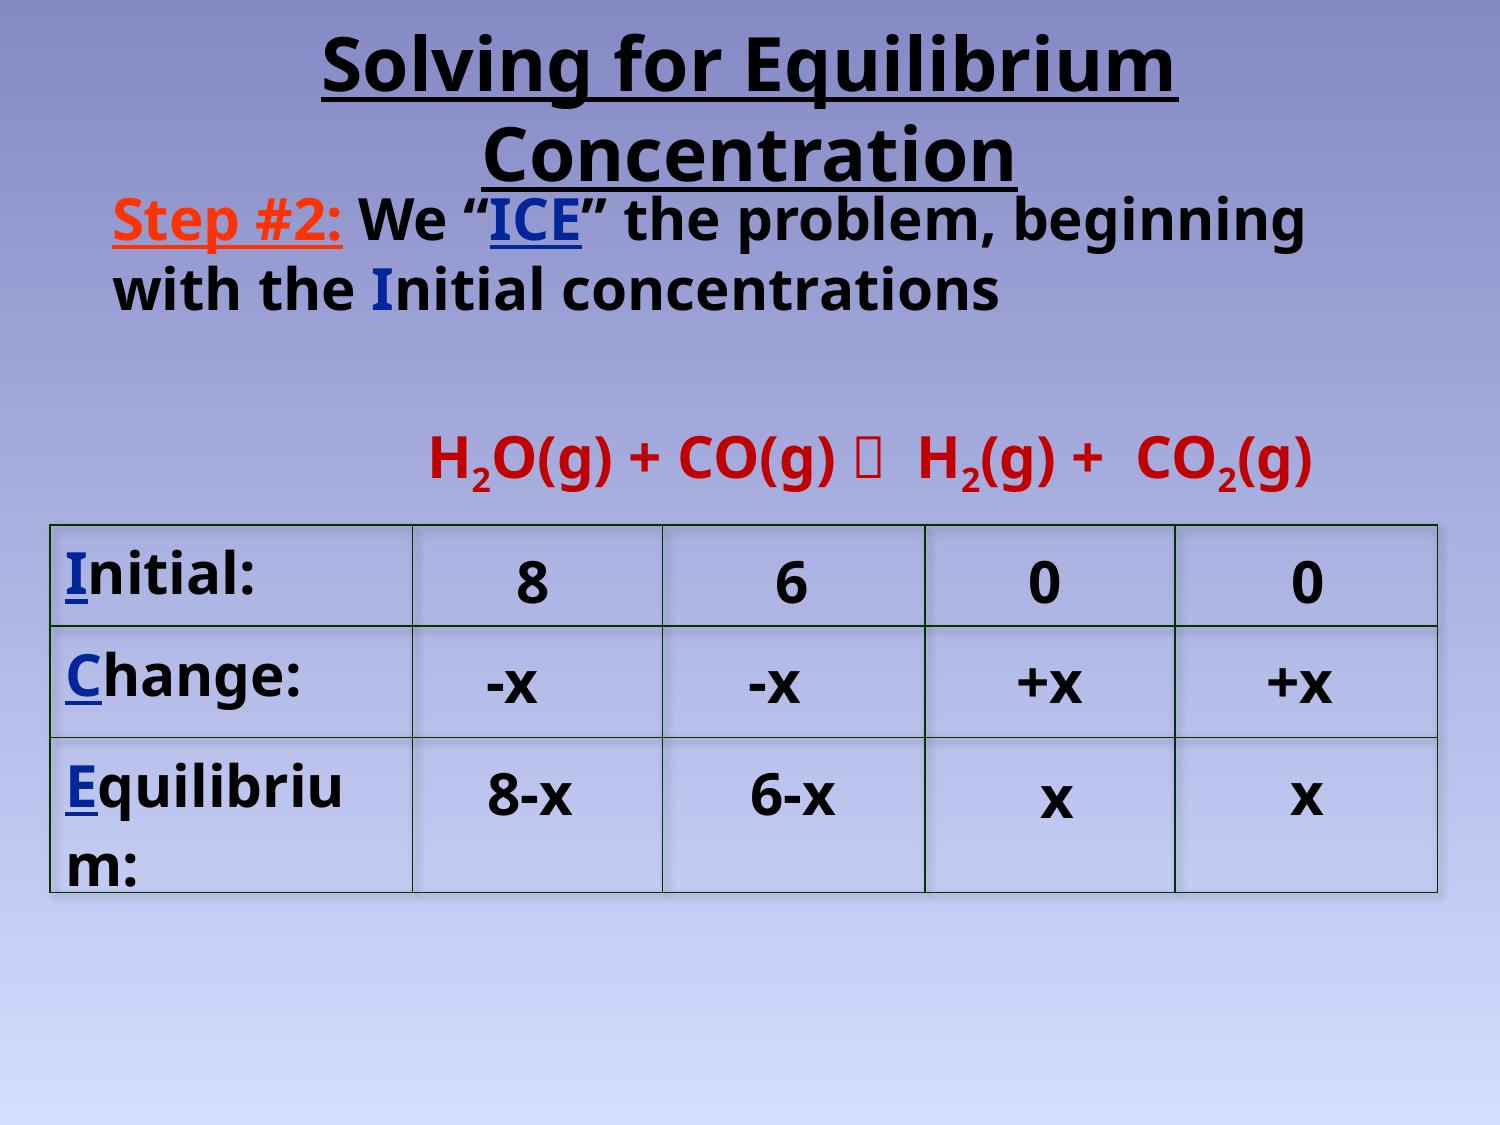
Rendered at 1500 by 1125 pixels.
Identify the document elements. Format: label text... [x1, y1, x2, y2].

table_header [926, 526, 1174, 625]
text_box +x [1001, 637, 1099, 723]
table_cell [663, 627, 924, 737]
text_box 8 [501, 537, 565, 623]
table_cell [926, 738, 1174, 892]
table_cell Equilibrium: [51, 738, 412, 892]
table_cell Change: [51, 627, 412, 737]
text_box +x [1251, 637, 1349, 723]
text_box 6-x [735, 750, 851, 835]
table_cell [1176, 627, 1437, 737]
text_box -x [733, 637, 817, 723]
table_header [413, 526, 662, 625]
table_header [663, 526, 924, 625]
table_cell [1176, 738, 1437, 892]
text_box 0 [1276, 537, 1340, 623]
table_cell [413, 738, 662, 892]
text_box Step #2: We “ICE” the problem, beginning with the Initial concentrations [97, 174, 1413, 330]
text_box 6 [760, 537, 824, 623]
table_cell [926, 627, 1174, 737]
text_box -x [471, 637, 554, 723]
title Solving for Equilibrium Concentration [37, 37, 1463, 176]
text_box 0 [1013, 537, 1077, 623]
table_cell [663, 738, 924, 892]
table_header [1176, 526, 1437, 625]
text_box x [1025, 752, 1089, 838]
table_cell [413, 627, 662, 737]
text_box x [1275, 750, 1339, 835]
table_header Initial: [51, 526, 412, 625]
text_box 8-x [472, 750, 589, 835]
text_box H2O(g) + CO(g)  H2(g) + CO2(g) [412, 412, 1450, 507]
